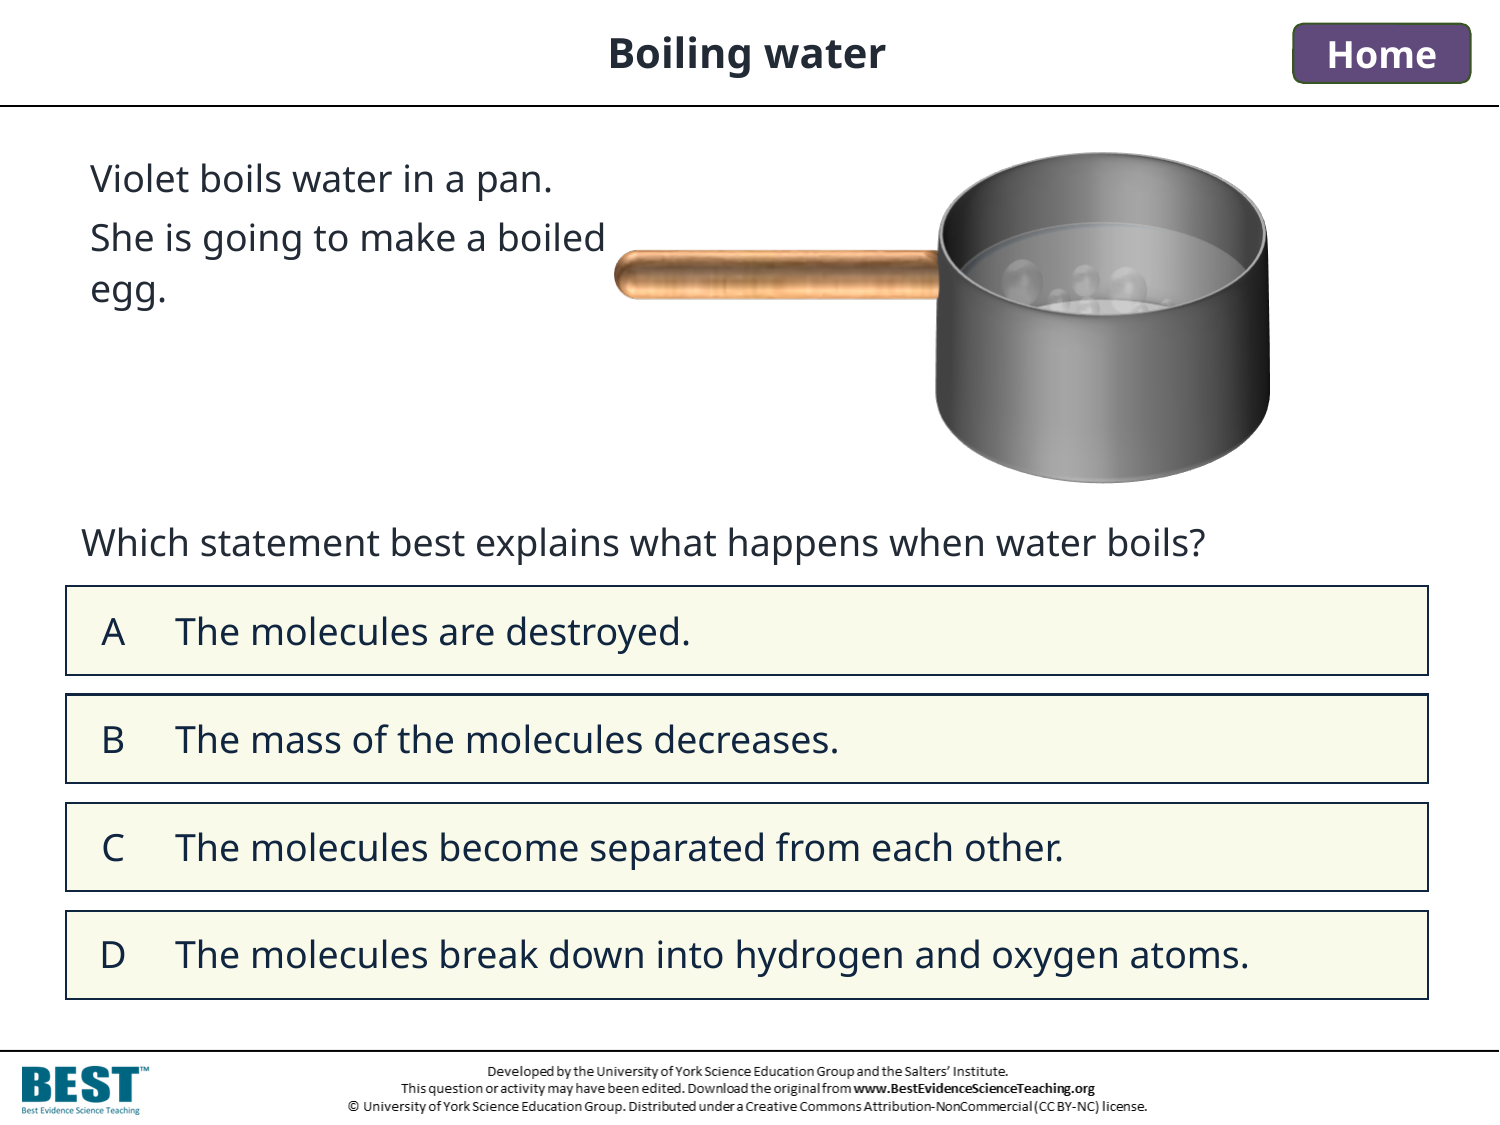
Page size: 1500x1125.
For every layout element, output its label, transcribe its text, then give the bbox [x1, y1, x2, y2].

text_box Home [1292, 22, 1472, 84]
picture [0, 105, 1500, 1125]
text_box Boiling water [23, 4, 1471, 99]
